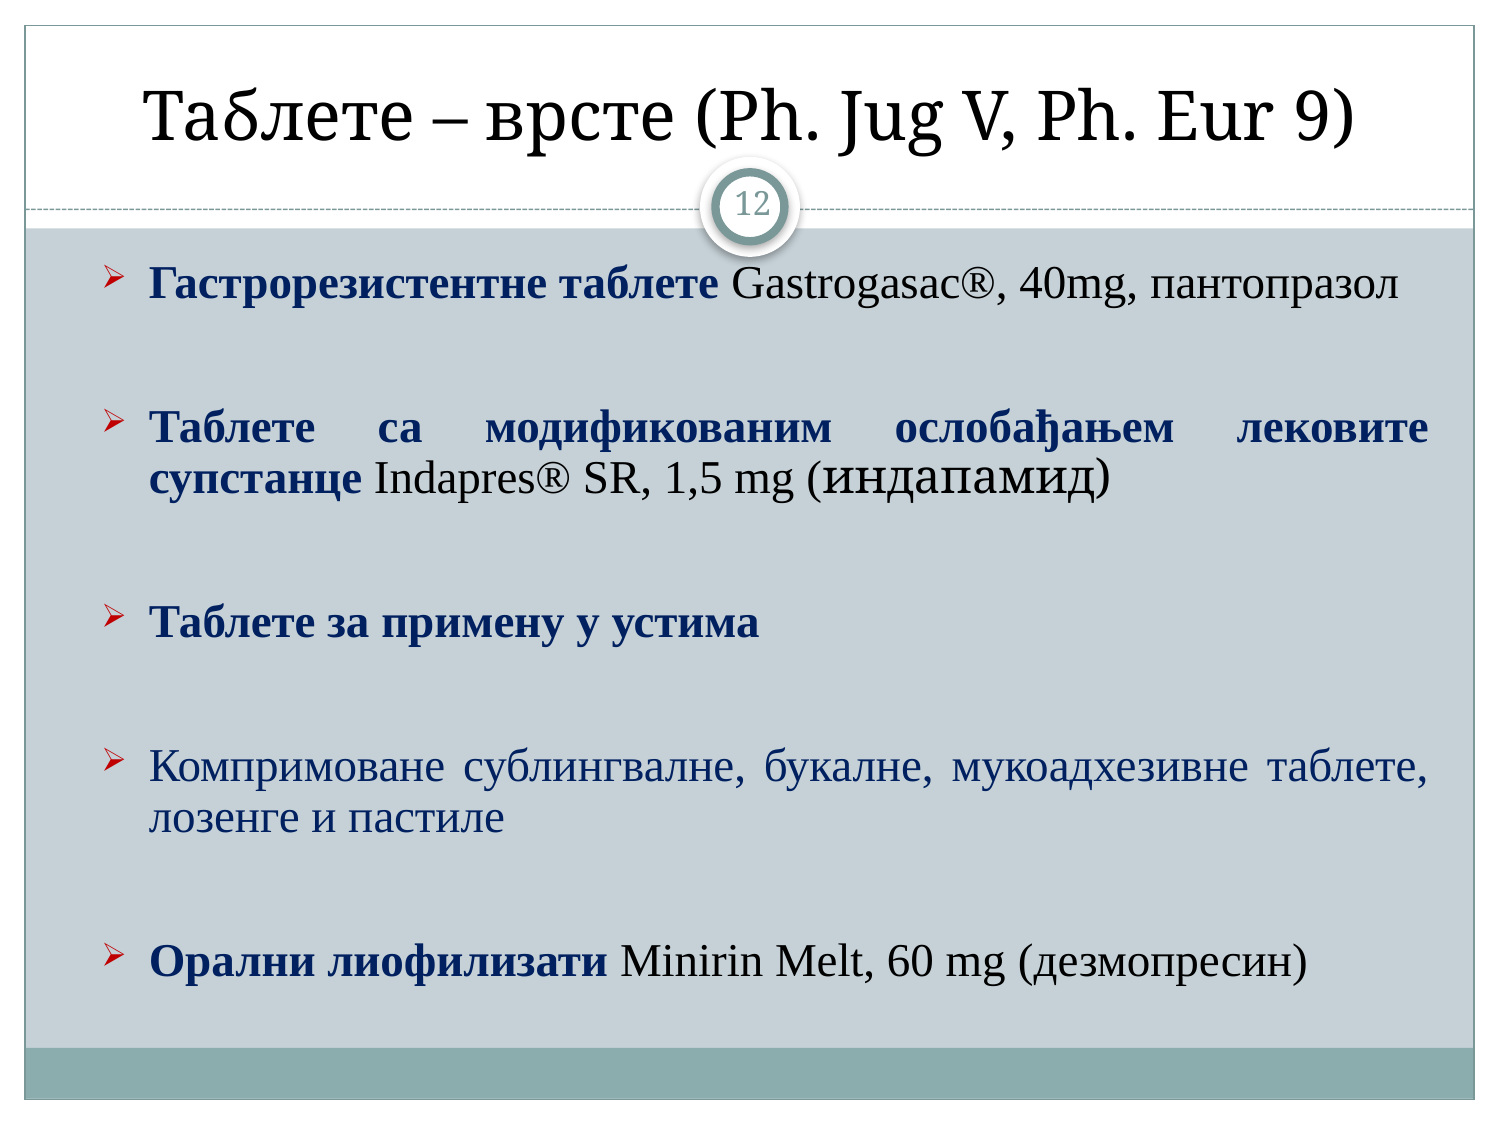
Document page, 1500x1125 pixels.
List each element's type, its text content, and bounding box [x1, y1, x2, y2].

title Таблете – врсте (Ph. Jug V, Ph. Eur 9) [49, 37, 1450, 162]
slide_number 12 [715, 168, 791, 241]
list Гастрорезистентне таблете Gastrogasac®, 40mg, пантопразол Таблете са модификованим ослобађањем лековите супстанце Indapres® SR, 1,5 mg (индапамид) Таблете за примену у устима Компримоване сублингвалне, букалне, мукоадхезивне таблете, лозенге и пастиле Орални лиофилизати Minirin Melt, 60 mg (дезмопресин) [49, 250, 1445, 1001]
